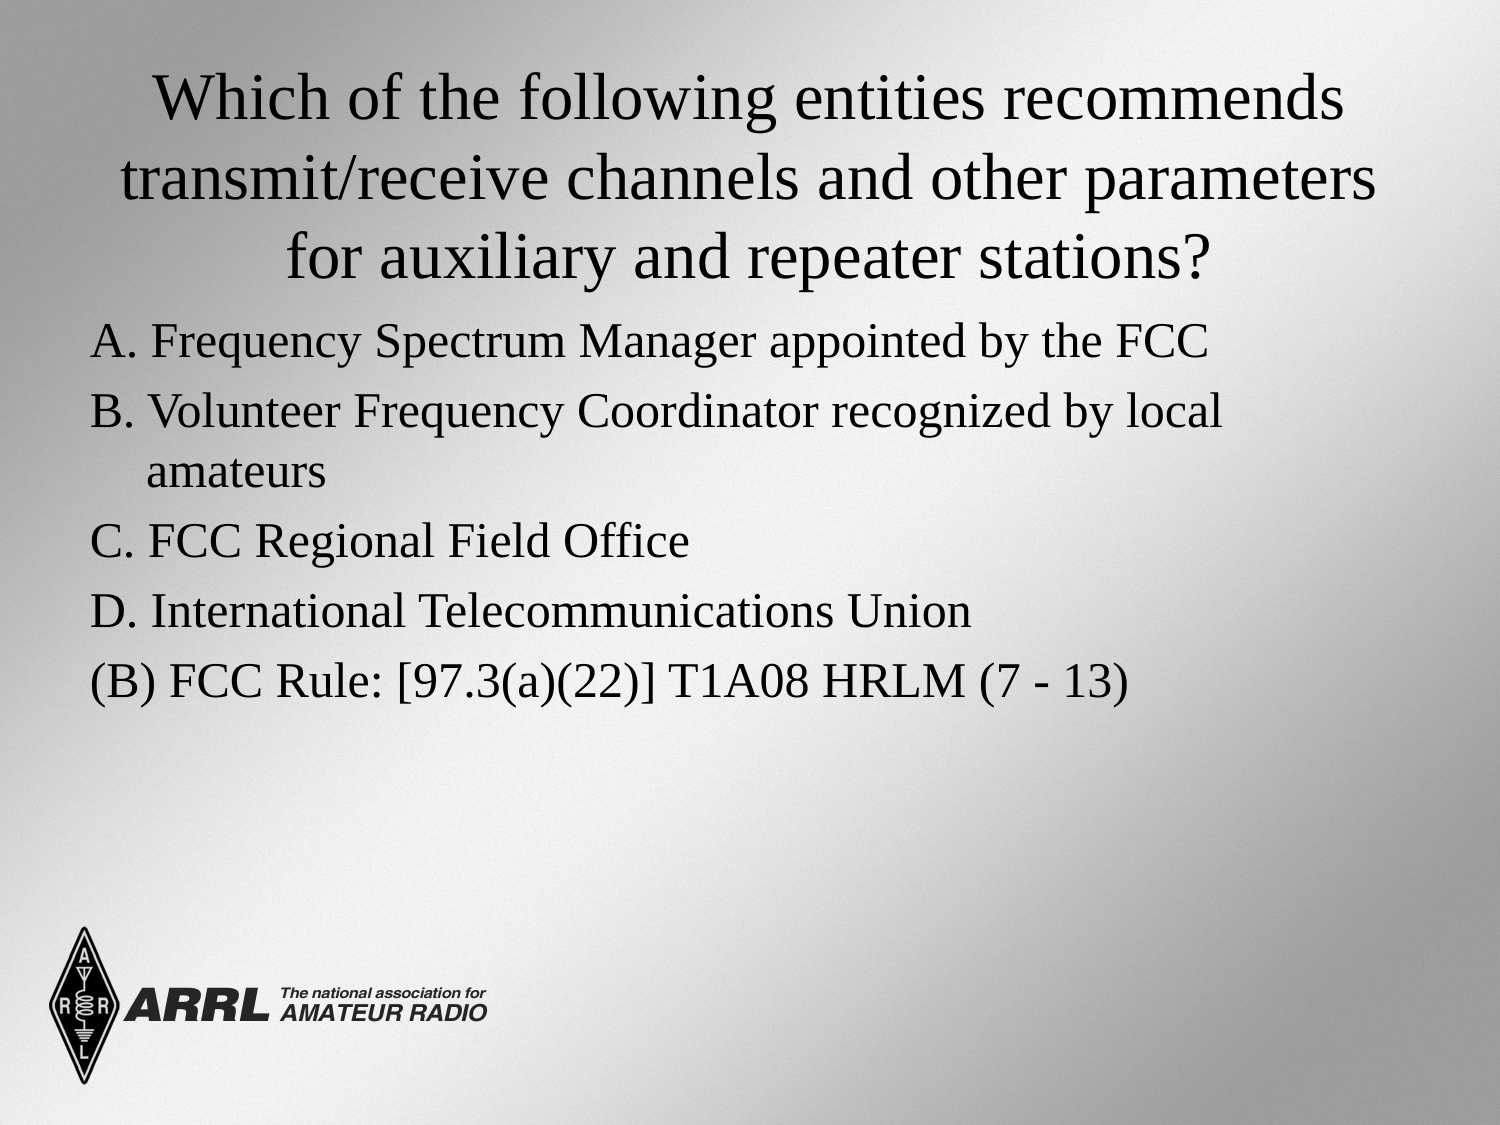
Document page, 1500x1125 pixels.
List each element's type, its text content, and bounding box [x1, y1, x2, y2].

list A. Frequency Spectrum Manager appointed by the FCC B. Volunteer Frequency Coordinator recognized by local amateurs C. FCC Regional Field Office D. International Telecommunications Union (B) FCC Rule: [97.3(a)(22)] T1A08 HRLM (7 - 13) [75, 299, 1425, 1005]
picture [0, 0, 1500, 1125]
title Which of the following entities recommends transmit/receive channels and other parameters for auxiliary and repeater stations? [75, 45, 1425, 233]
